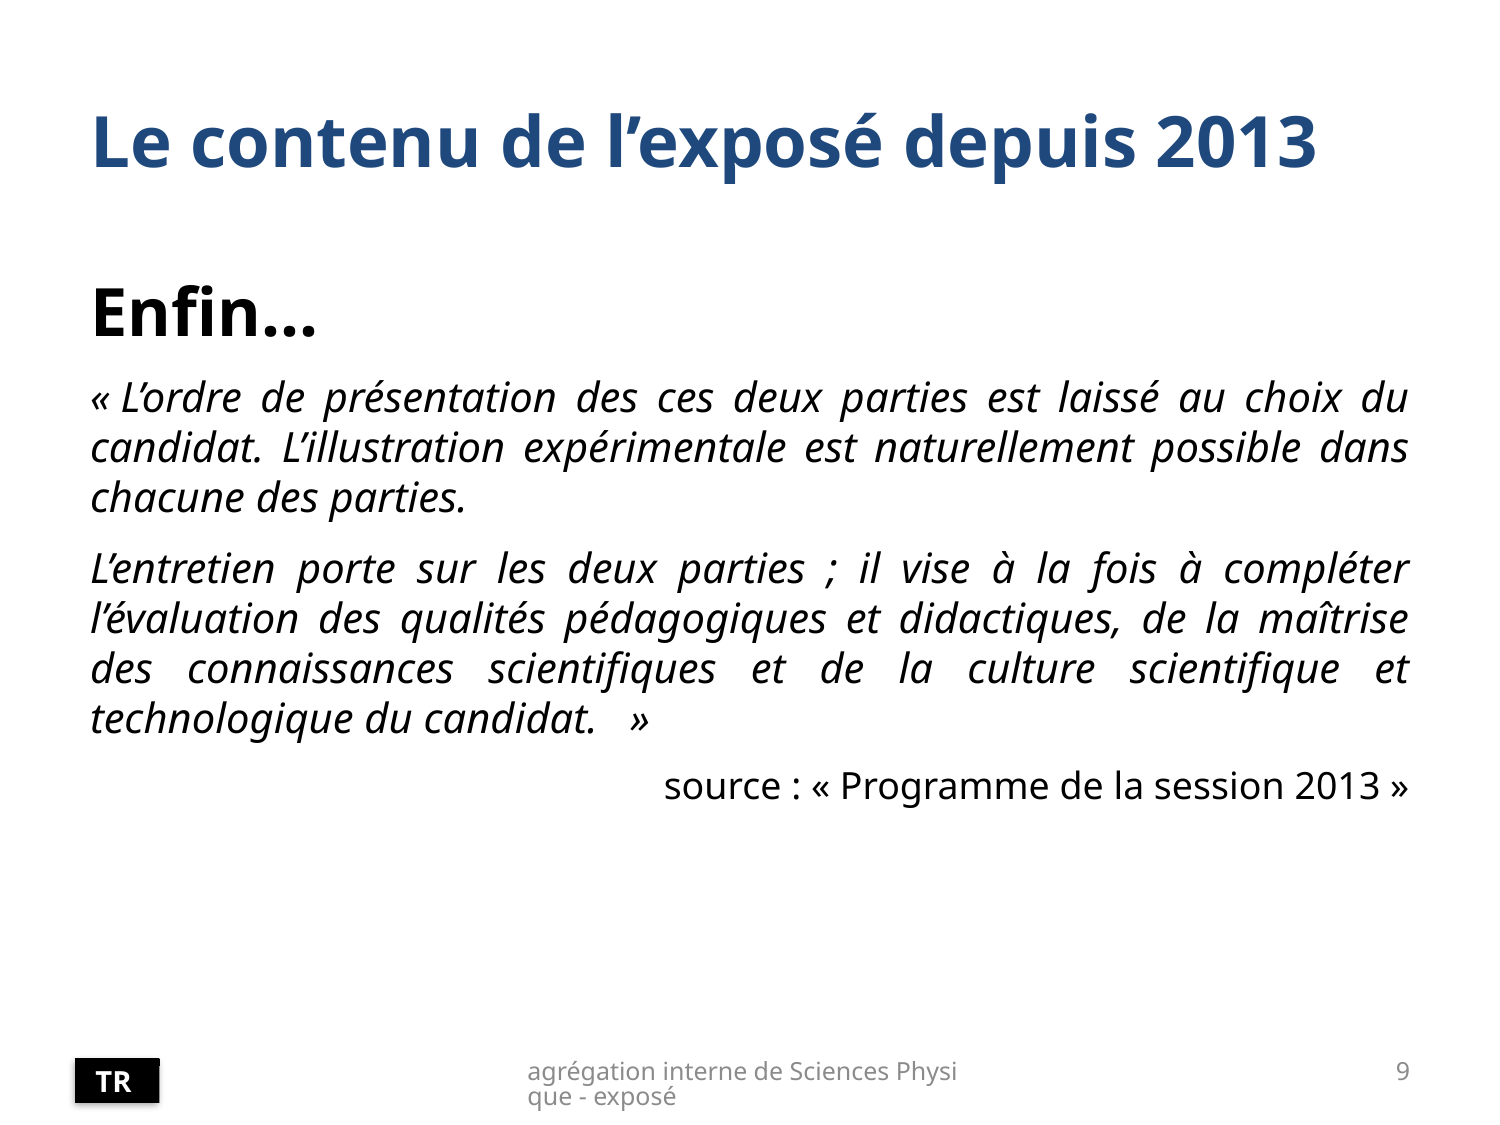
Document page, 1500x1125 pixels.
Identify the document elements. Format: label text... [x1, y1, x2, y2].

slide_number TR [75, 1058, 160, 1103]
title Le contenu de l’exposé depuis 2013 [75, 45, 1425, 233]
list Enfin… « L’ordre de présentation des ces deux parties est laissé au choix du candidat. L’illustration expérimentale est naturellement possible dans chacune des parties. L’entretien porte sur les deux parties ; il vise à la fois à compléter l’évaluation des qualités pédagogiques et didactiques, de la maîtrise des connaissances scientifiques et de la culture scientifique et technologique du candidat. » source : « Programme de la session 2013 » [75, 262, 1425, 1005]
footer agrégation interne de Sciences Physique - exposé [512, 1042, 988, 1103]
slide_number 9 [1074, 1042, 1425, 1103]
